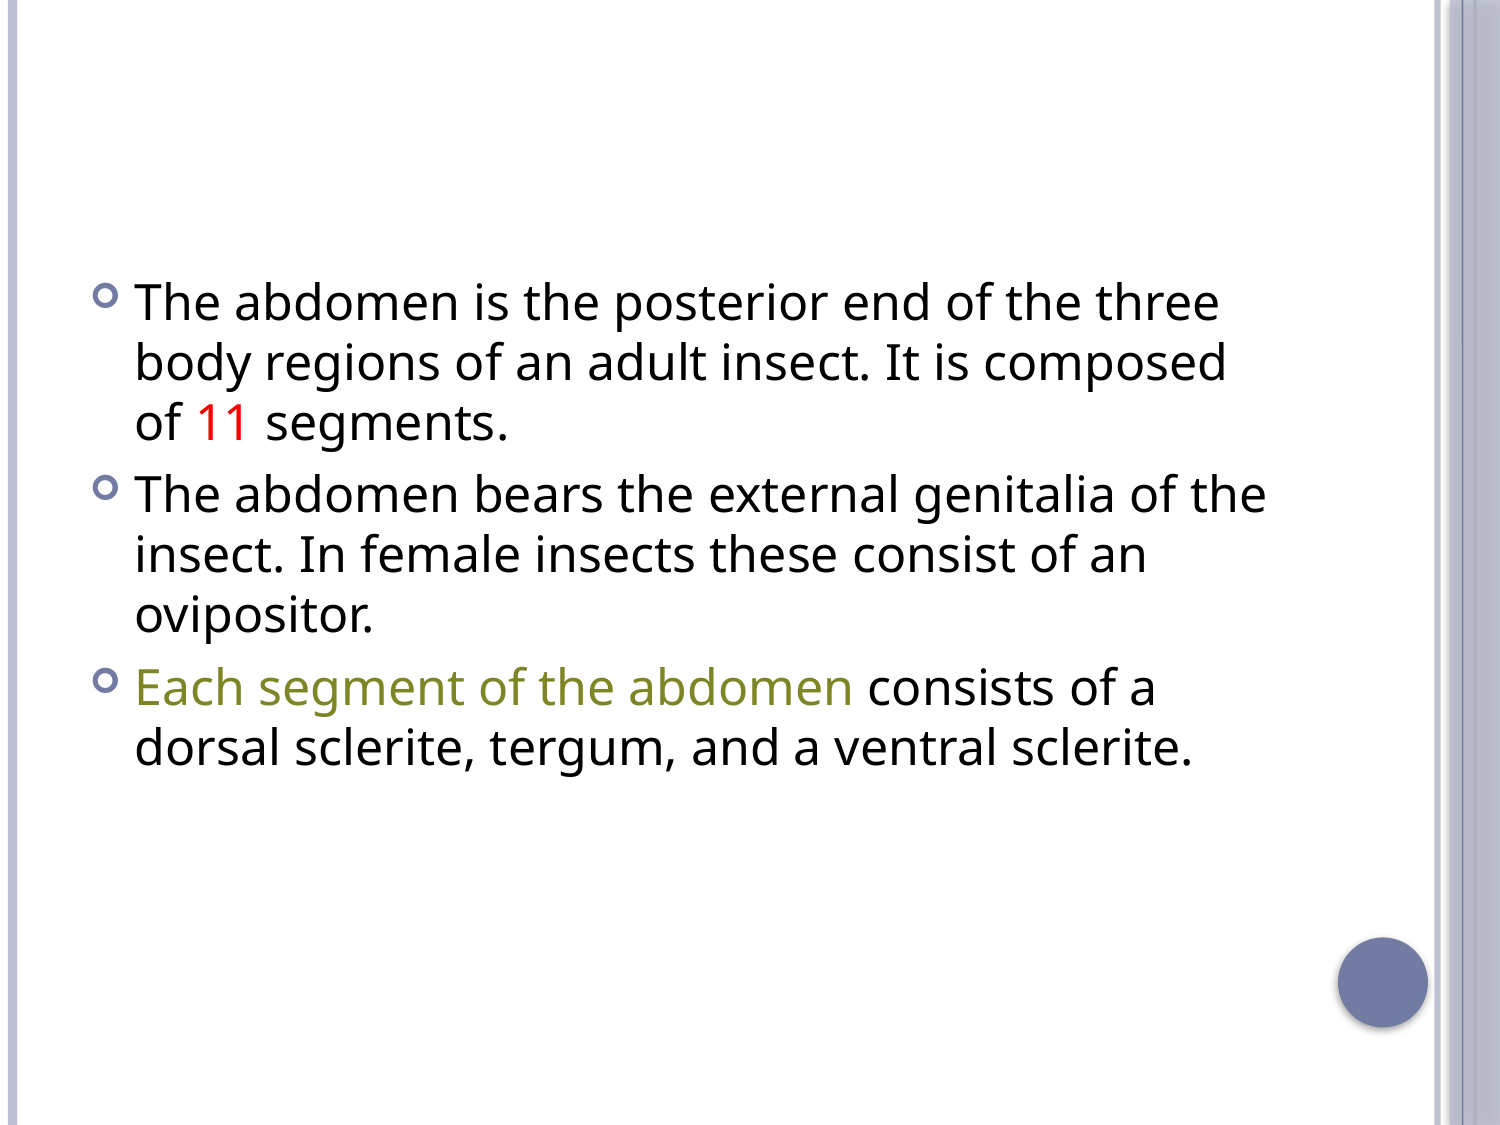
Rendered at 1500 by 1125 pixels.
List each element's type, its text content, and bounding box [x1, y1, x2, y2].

list The abdomen is the posterior end of the three body regions of an adult insect. It is composed of 11 segments. The abdomen bears the external genitalia of the insect. In female insects these consist of an ovipositor. Each segment of the abdomen consists of a dorsal sclerite, tergum, and a ventral sclerite. [75, 262, 1300, 1062]
